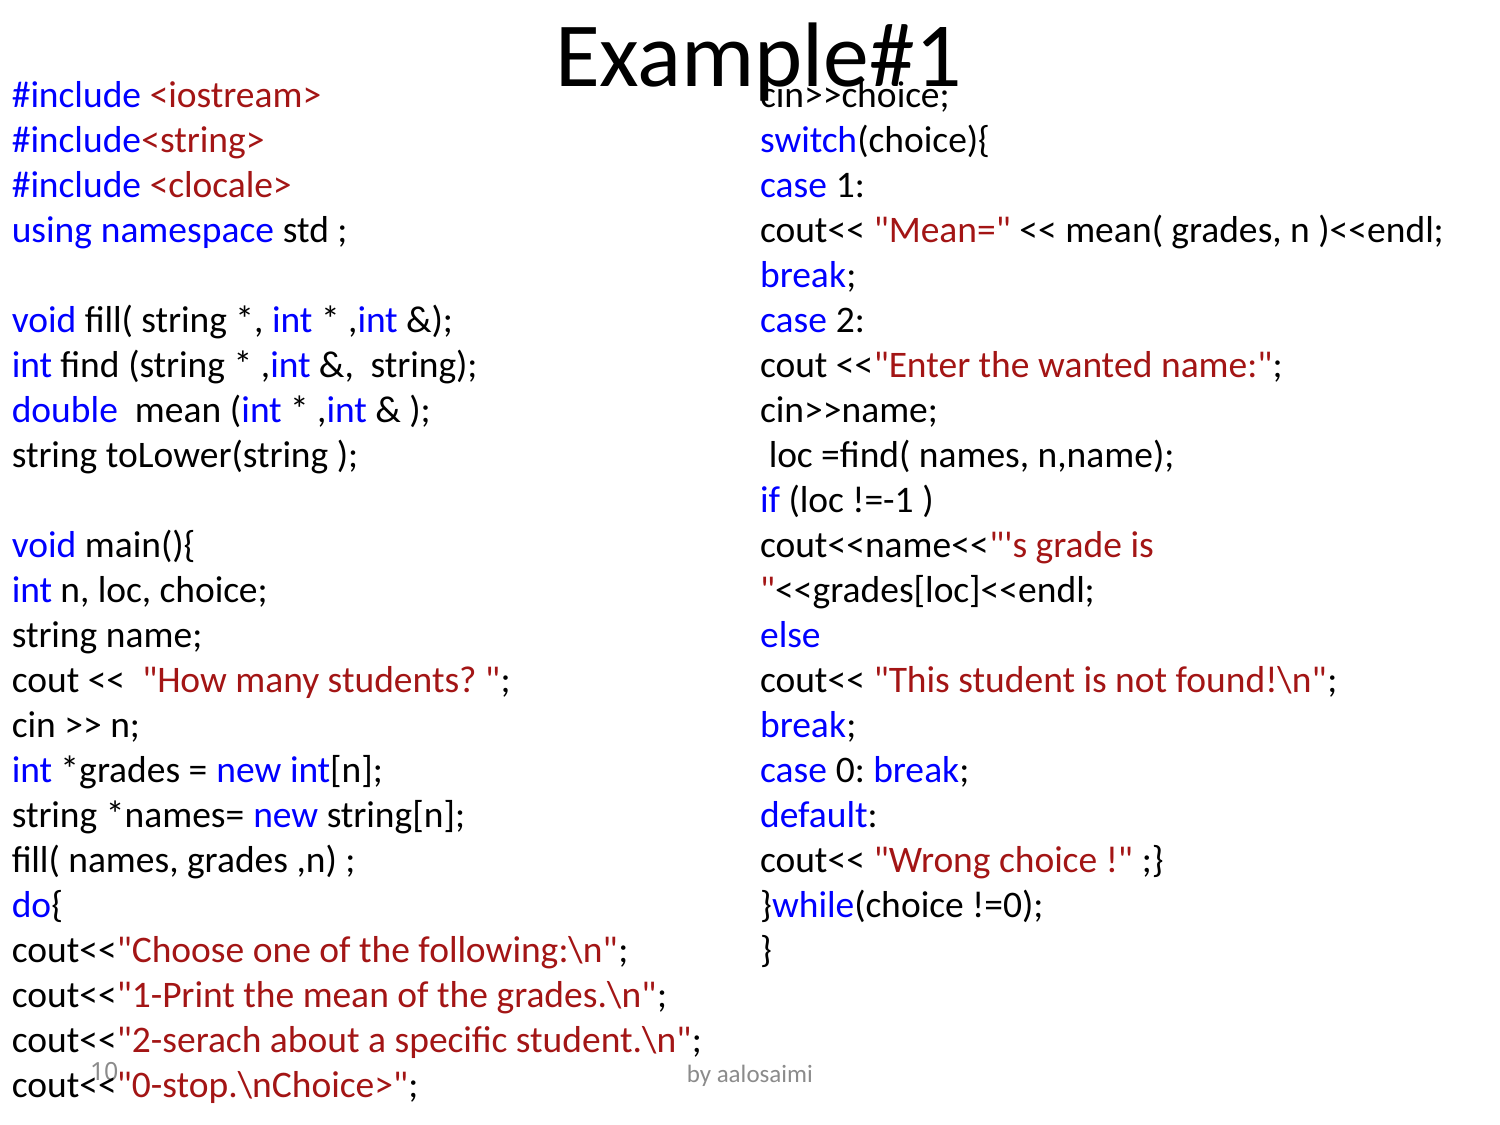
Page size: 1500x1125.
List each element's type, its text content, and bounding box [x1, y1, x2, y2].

text_box #include <iostream> #include<string> #include <clocale> using namespace std ; void fill( string *, int * ,int &); int find (string * ,int &, string); double mean (int * ,int & ); string toLower(string ); void main(){ int n, loc, choice; string name; cout << "How many students? "; cin >> n; int *grades = new int[n]; string *names= new string[n]; fill( names, grades ,n) ; do{ cout<<"Choose one of the following:\n"; cout<<"1-Print the mean of the grades.\n"; cout<<"2-serach about a specific student.\n"; cout<<"0-stop.\nChoice>"; cin>>choice; switch(choice){ case 1: cout<< "Mean=" << mean( grades, n )<<endl; break; case 2: cout <<"Enter the wanted name:"; cin>>name; loc =find( names, n,name); if (loc !=-1 ) cout<<name<<"'s grade is "<<grades[loc]<<endl; else cout<< "This student is not found!\n"; break; case 0: break; default: cout<< "Wrong choice !" ;} }while(choice !=0); } [0, 57, 1500, 1118]
text_box Example#1 [112, 0, 1405, 57]
